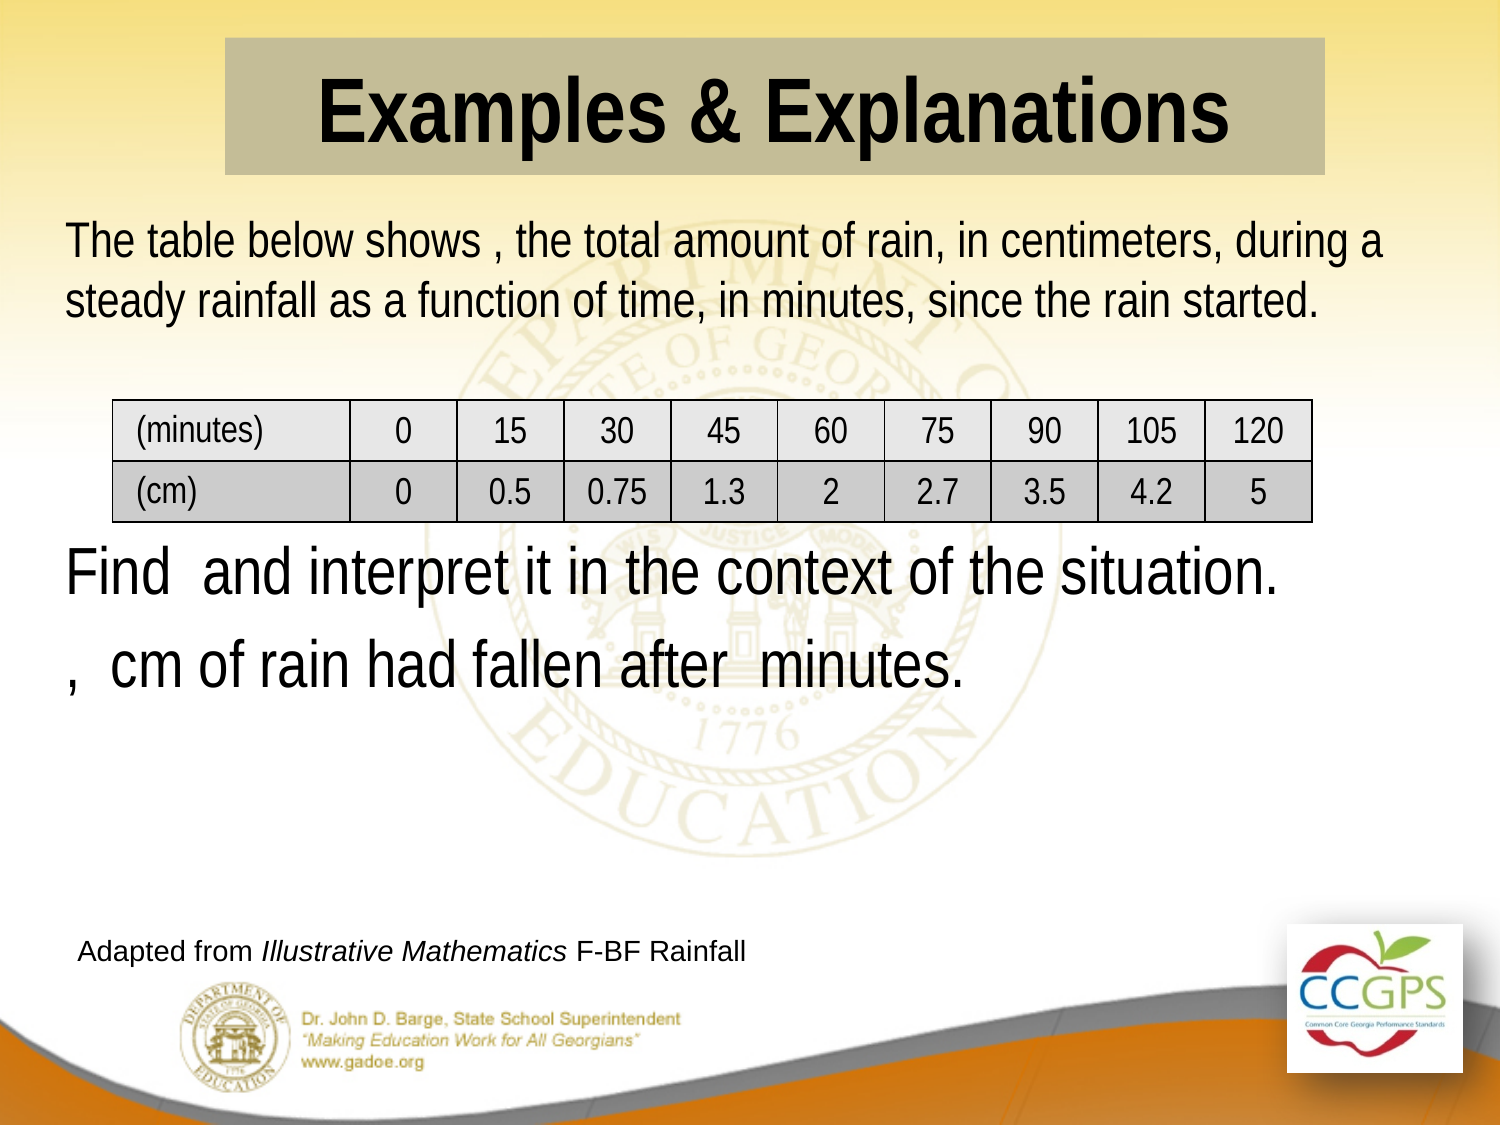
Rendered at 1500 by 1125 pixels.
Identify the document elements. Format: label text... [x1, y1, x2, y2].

picture [0, 0, 1500, 1125]
title Examples & Explanations [224, 37, 1326, 176]
text_box Adapted from Illustrative Mathematics F-BF Rainfall [62, 924, 762, 975]
